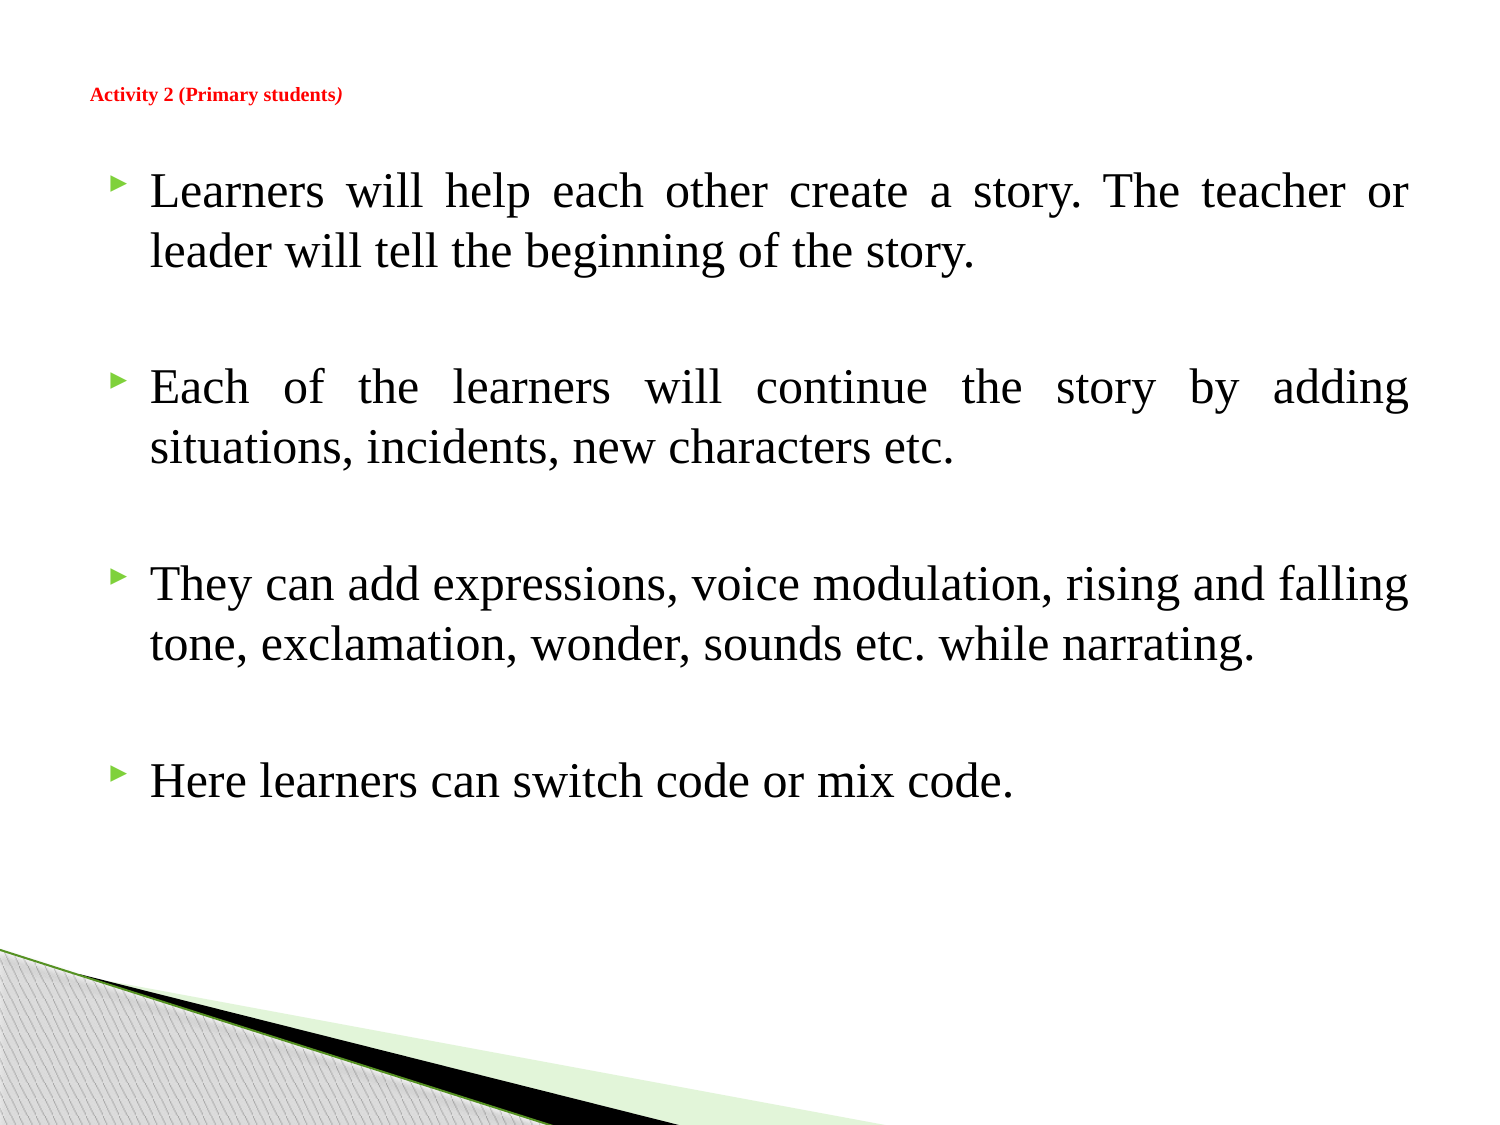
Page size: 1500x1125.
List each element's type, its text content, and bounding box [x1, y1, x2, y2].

title Activity 2 (Primary students) [75, 45, 1425, 150]
list Learners will help each other create a story. The teacher or leader will tell the beginning of the story. Each of the learners will continue the story by adding situations, incidents, new characters etc. They can add expressions, voice modulation, rising and falling tone, exclamation, wonder, sounds etc. while narrating. Here learners can switch code or mix code. [75, 150, 1425, 1005]
